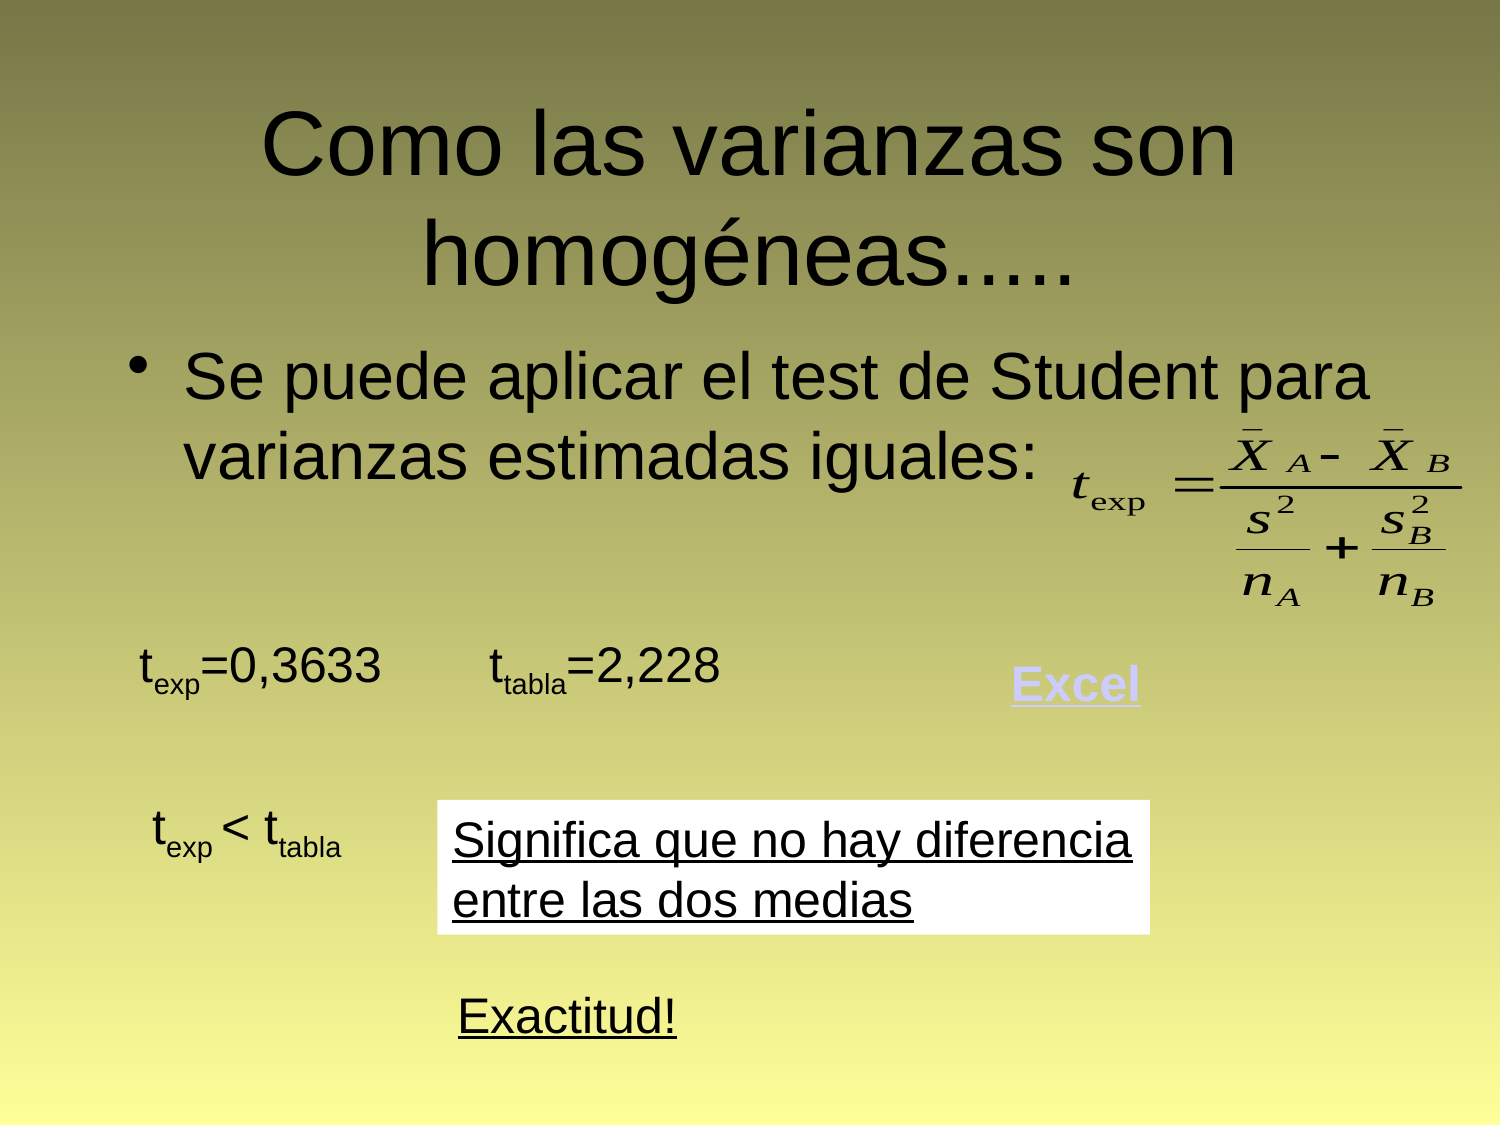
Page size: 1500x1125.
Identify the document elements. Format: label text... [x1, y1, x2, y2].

text_box texp < ttabla [137, 787, 400, 871]
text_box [1062, 397, 1476, 616]
text_box Excel [996, 644, 1325, 720]
text_box texp=0,3633 [124, 624, 438, 708]
title Como las varianzas son homogéneas..... [112, 99, 1388, 288]
text_box ttabla=2,228 [474, 624, 763, 708]
text_box Exactitud! [442, 976, 762, 1051]
list Se puede aplicar el test de Student para varianzas estimadas iguales: [112, 324, 1388, 501]
text_box Significa que no hay diferencia entre las dos medias [437, 799, 1150, 935]
